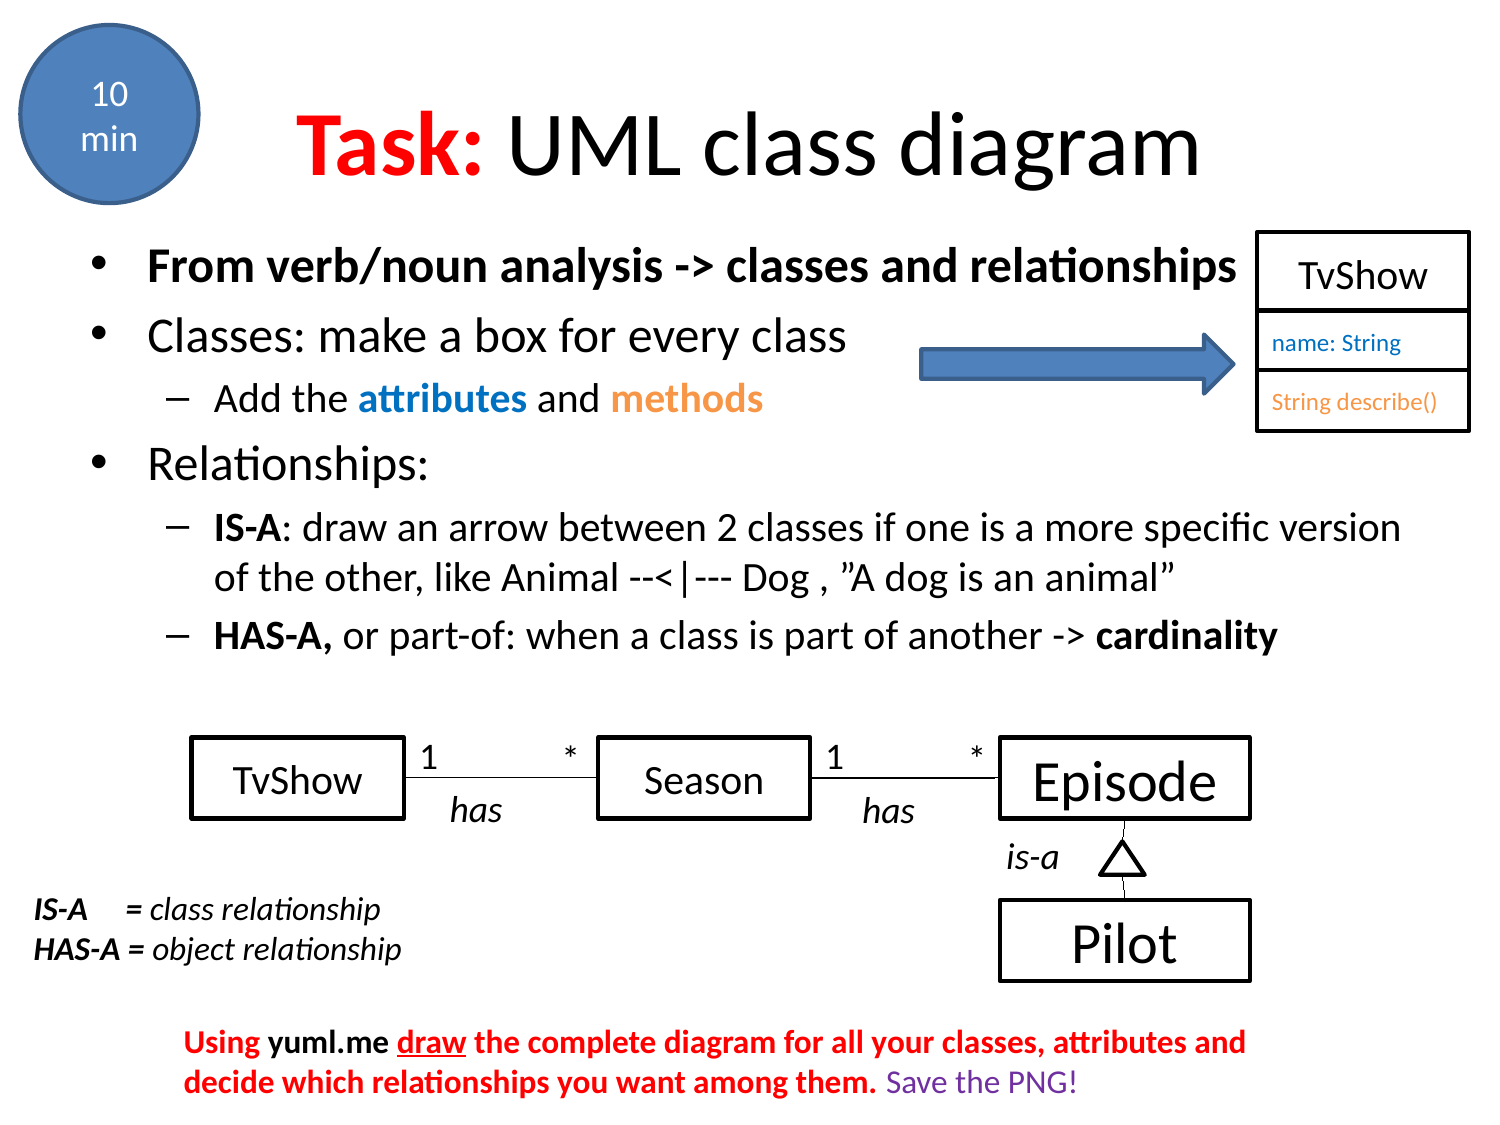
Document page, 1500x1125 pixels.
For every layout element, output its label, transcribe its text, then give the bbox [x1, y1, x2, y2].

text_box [191, 724, 1250, 982]
title Task: UML class diagram [75, 45, 1425, 224]
text_box IS-A = class relationship HAS-A = object relationship [18, 880, 191, 975]
text_box Using yuml.me draw the complete diagram for all your classes, attributes and decide which relationships you want among them. Save the PNG! [168, 1012, 1271, 1107]
list From verb/noun analysis -> classes and relationships Classes: make a box for every class Add the attributes and methods Relationships: IS-A: draw an arrow between 2 classes if one is a more specific version of the other, like Animal --<|--- Dog , ”A dog is an animal” HAS-A, or part-of: when a class is part of another -> cardinality [75, 224, 1425, 738]
text_box 10 min [18, 22, 201, 206]
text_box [1256, 232, 1470, 431]
text_box [919, 332, 1236, 396]
